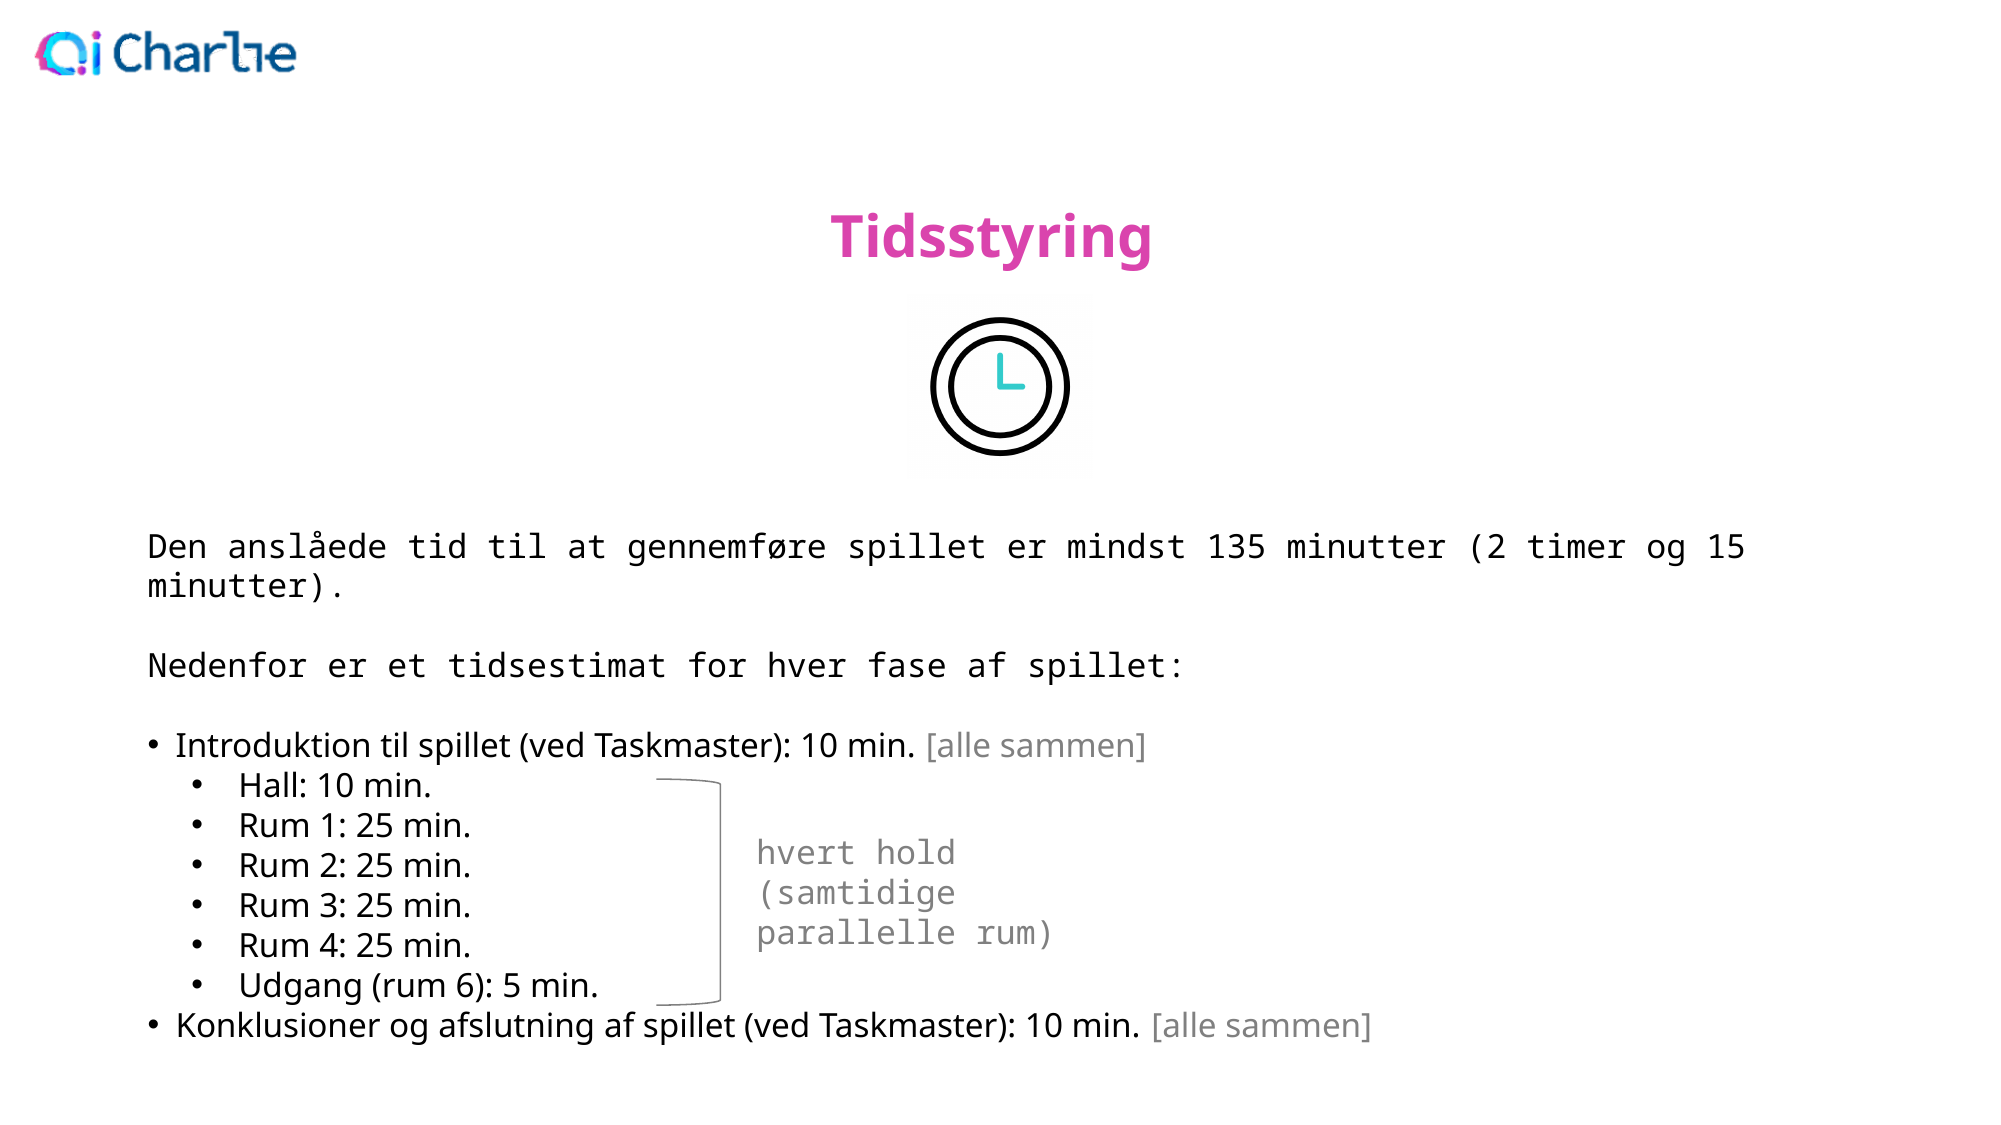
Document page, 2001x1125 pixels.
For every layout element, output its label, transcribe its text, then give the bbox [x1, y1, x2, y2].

picture [907, 294, 1093, 437]
text_box Tidsstyring [0, 192, 2000, 277]
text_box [43, 437, 1918, 1099]
picture [107, 27, 303, 79]
picture [33, 28, 104, 76]
